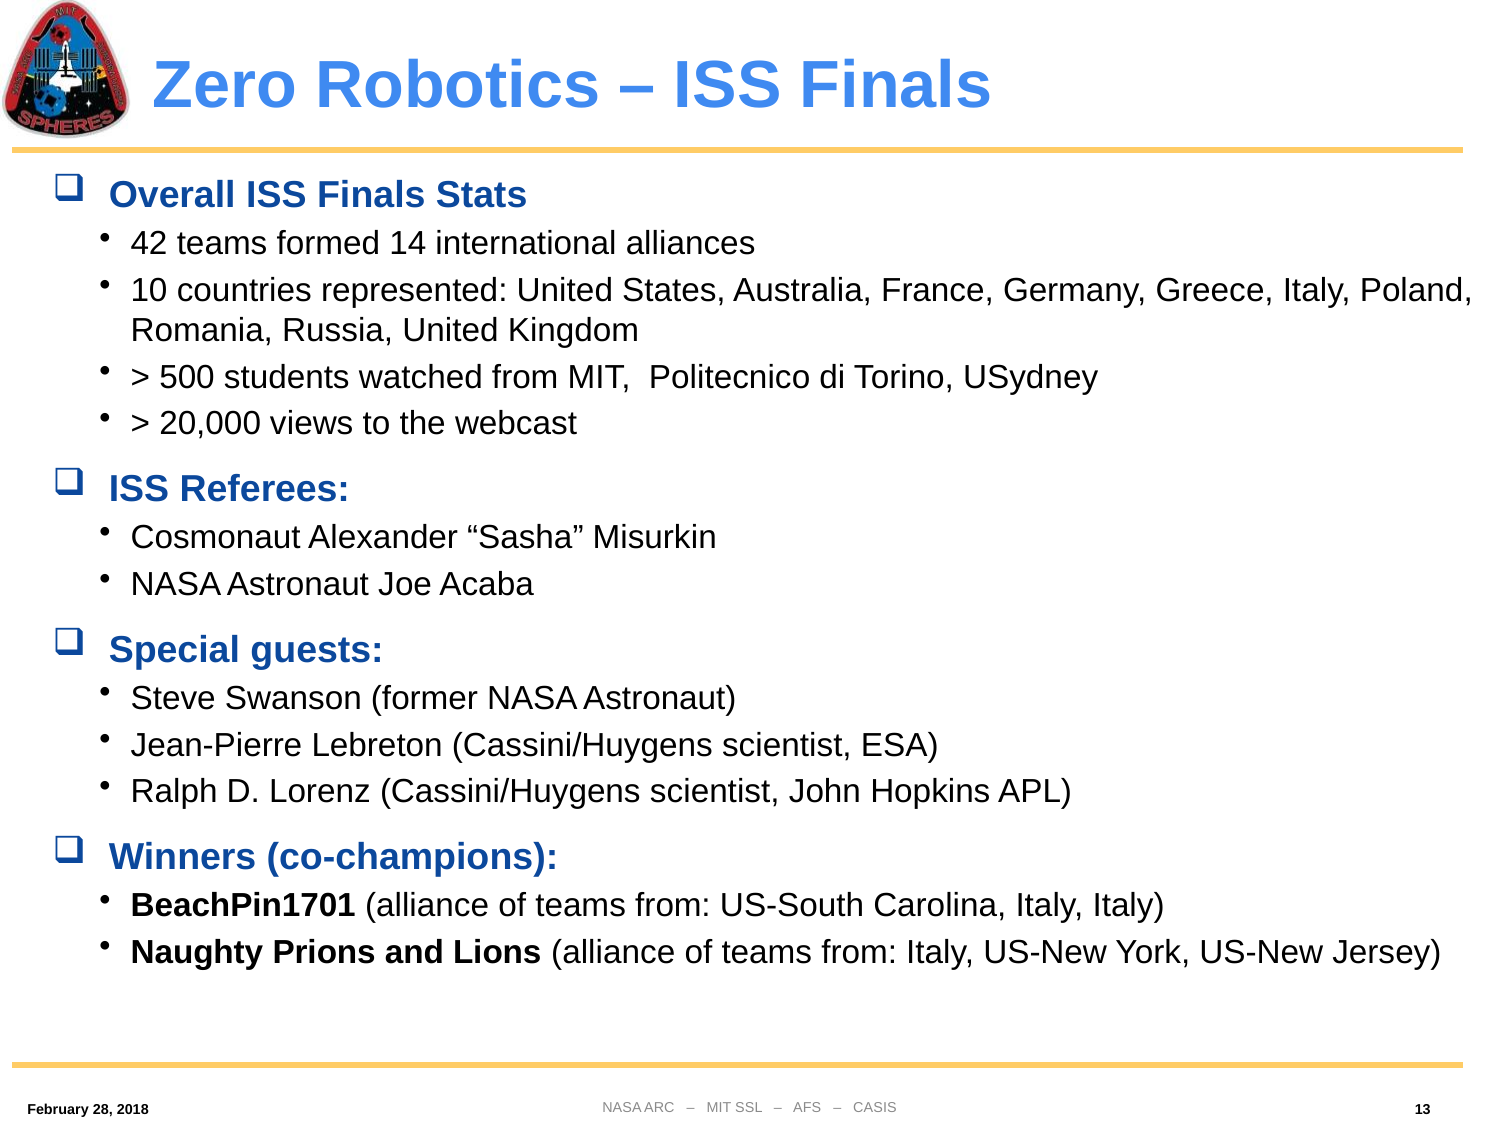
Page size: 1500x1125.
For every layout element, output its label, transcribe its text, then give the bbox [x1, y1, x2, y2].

picture [0, 0, 131, 139]
title Zero Robotics – ISS Finals [137, 24, 1451, 138]
list Overall ISS Finals Stats 42 teams formed 14 international alliances 10 countries represented: United States, Australia, France, Germany, Greece, Italy, Poland, Romania, Russia, United Kingdom > 500 students watched from MIT, Politecnico di Torino, USydney > 20,000 views to the webcast ISS Referees: Cosmonaut Alexander “Sasha” Misurkin NASA Astronaut Joe Acaba Special guests: Steve Swanson (former NASA Astronaut) Jean-Pierre Lebreton (Cassini/Huygens scientist, ESA) Ralph D. Lorenz (Cassini/Huygens scientist, John Hopkins APL) Winners (co-champions): BeachPin1701 (alliance of teams from: US-South Carolina, Italy, Italy) Naughty Prions and Lions (alliance of teams from: Italy, US-New York, US-New Jersey) [37, 162, 1500, 963]
footer NASA ARC – MIT SSL – AFS – CASIS [425, 1062, 1075, 1125]
